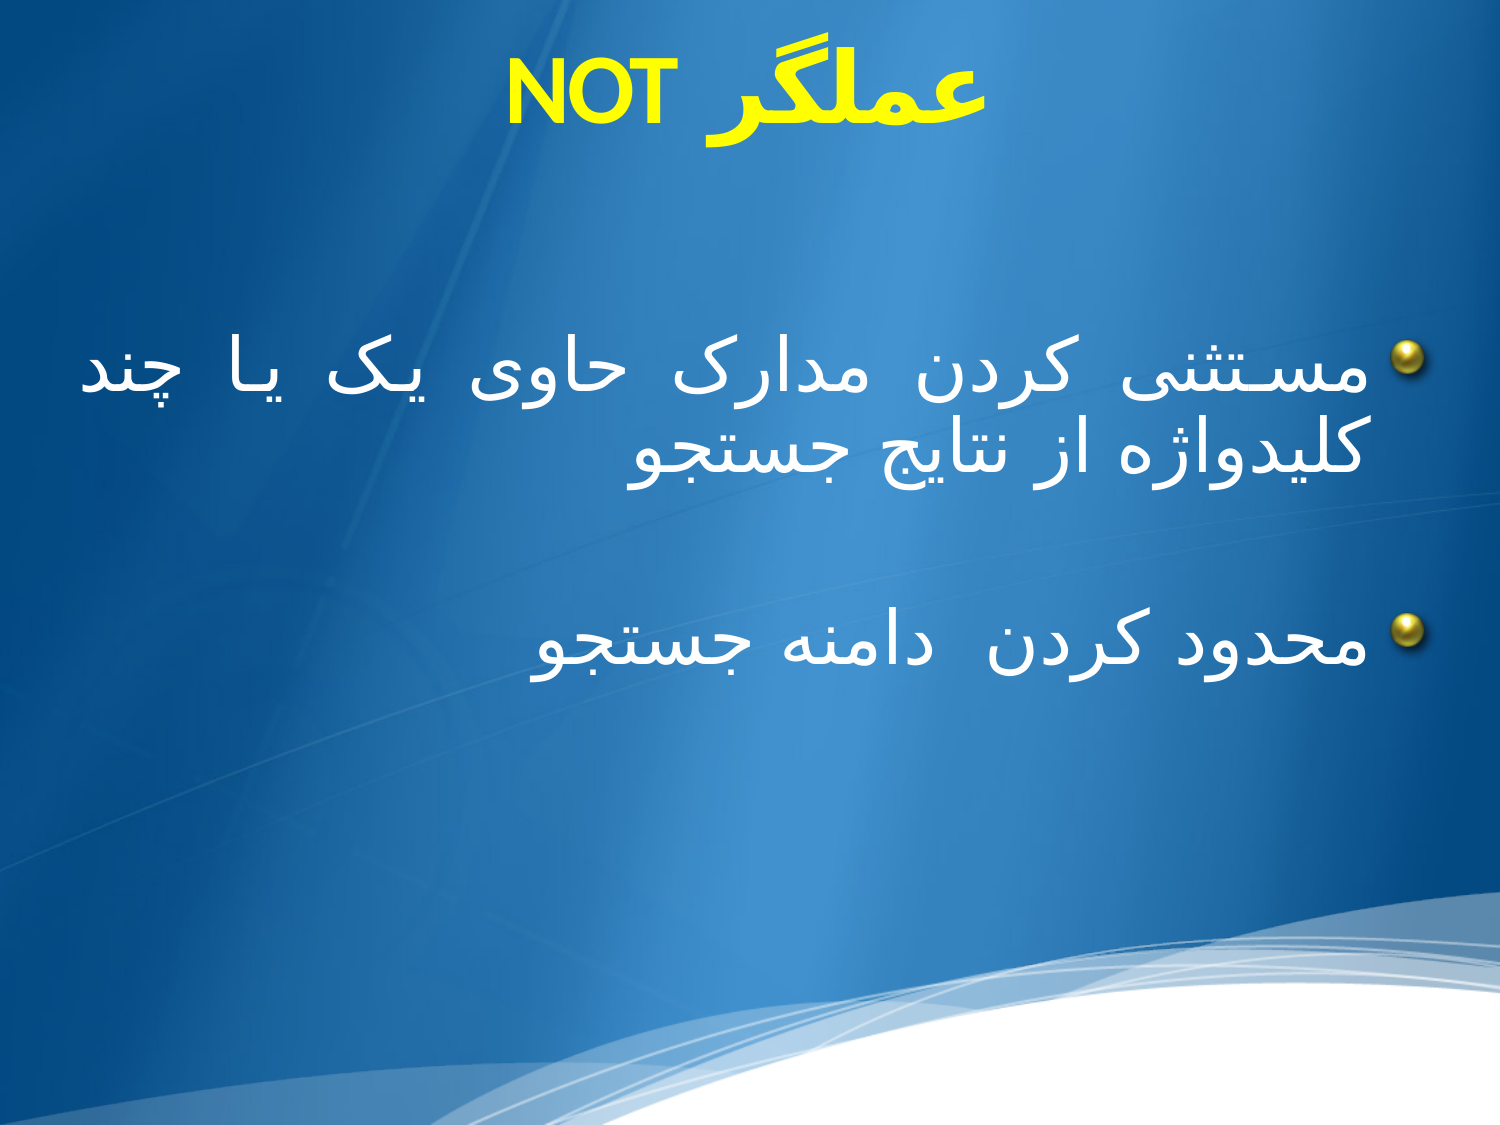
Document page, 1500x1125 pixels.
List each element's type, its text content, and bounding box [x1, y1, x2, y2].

title عملگر NOT [62, 37, 1438, 231]
picture [0, 0, 1500, 1125]
list مستثنی کردن مدارک حاوی يک يا چند کليدواژه از نتايج جستجو محدود کردن دامنه جستجو [62, 231, 1438, 775]
